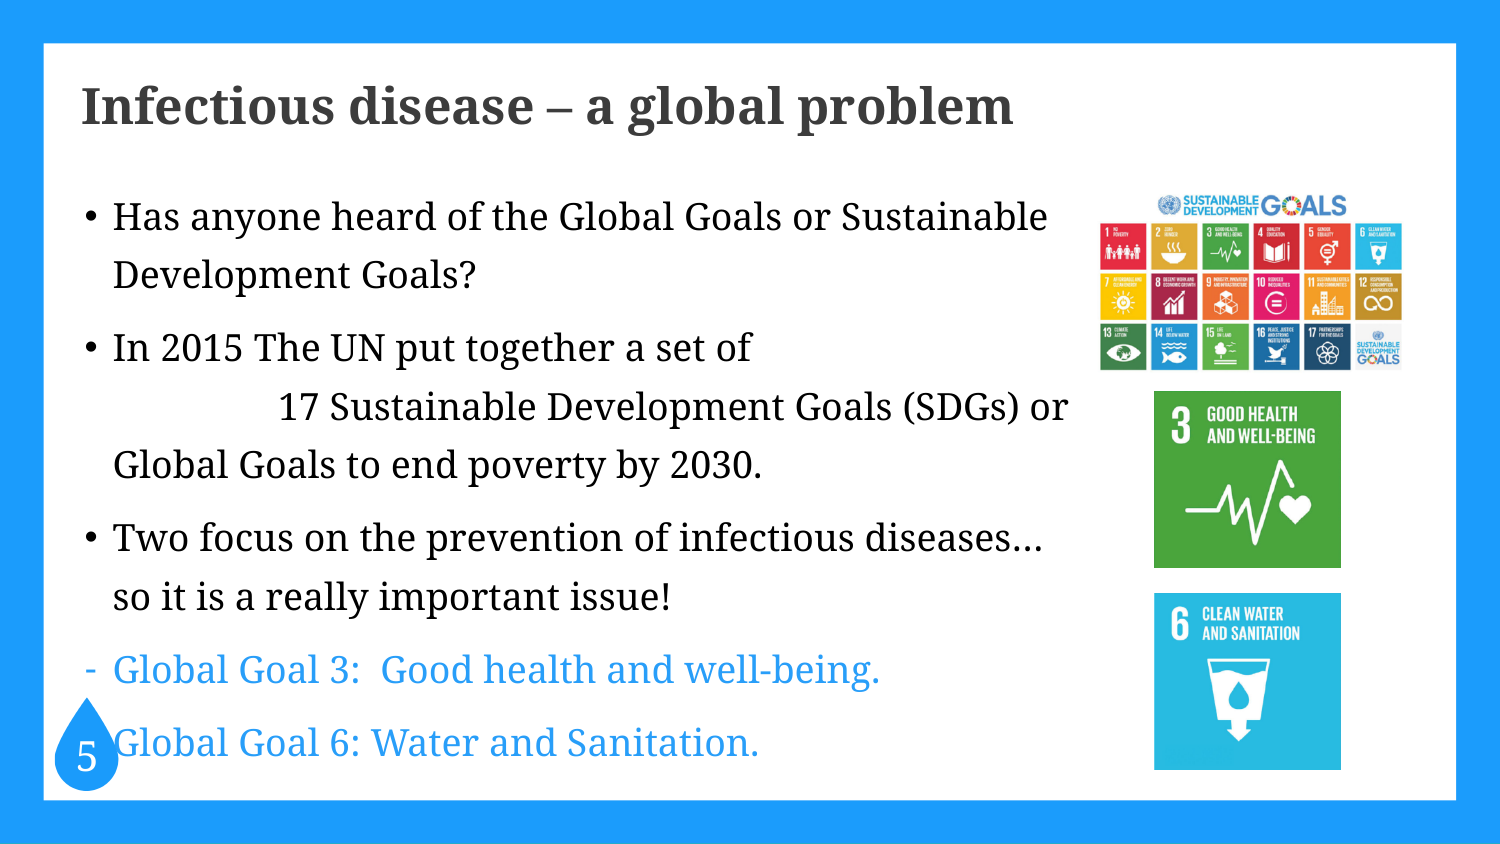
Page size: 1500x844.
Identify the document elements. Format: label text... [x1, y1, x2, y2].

text_box [43, 43, 1457, 801]
text_box [0, 0, 1500, 844]
picture [53, 695, 120, 793]
text_box Has anyone heard of the Global Goals or Sustainable Development Goals? In 2015 The UN put together a set of 17 Sustainable Development Goals (SDGs) or Global Goals to end poverty by 2030. Two focus on the prevention of infectious diseases… so it is a really important issue! Global Goal 3: Good health and well-being. Global Goal 6: Water and Sanitation. [77, 171, 1084, 772]
text_box Infectious disease – a global problem [73, 66, 1049, 142]
picture [1154, 391, 1341, 569]
picture [1087, 184, 1408, 378]
picture [1153, 593, 1342, 771]
